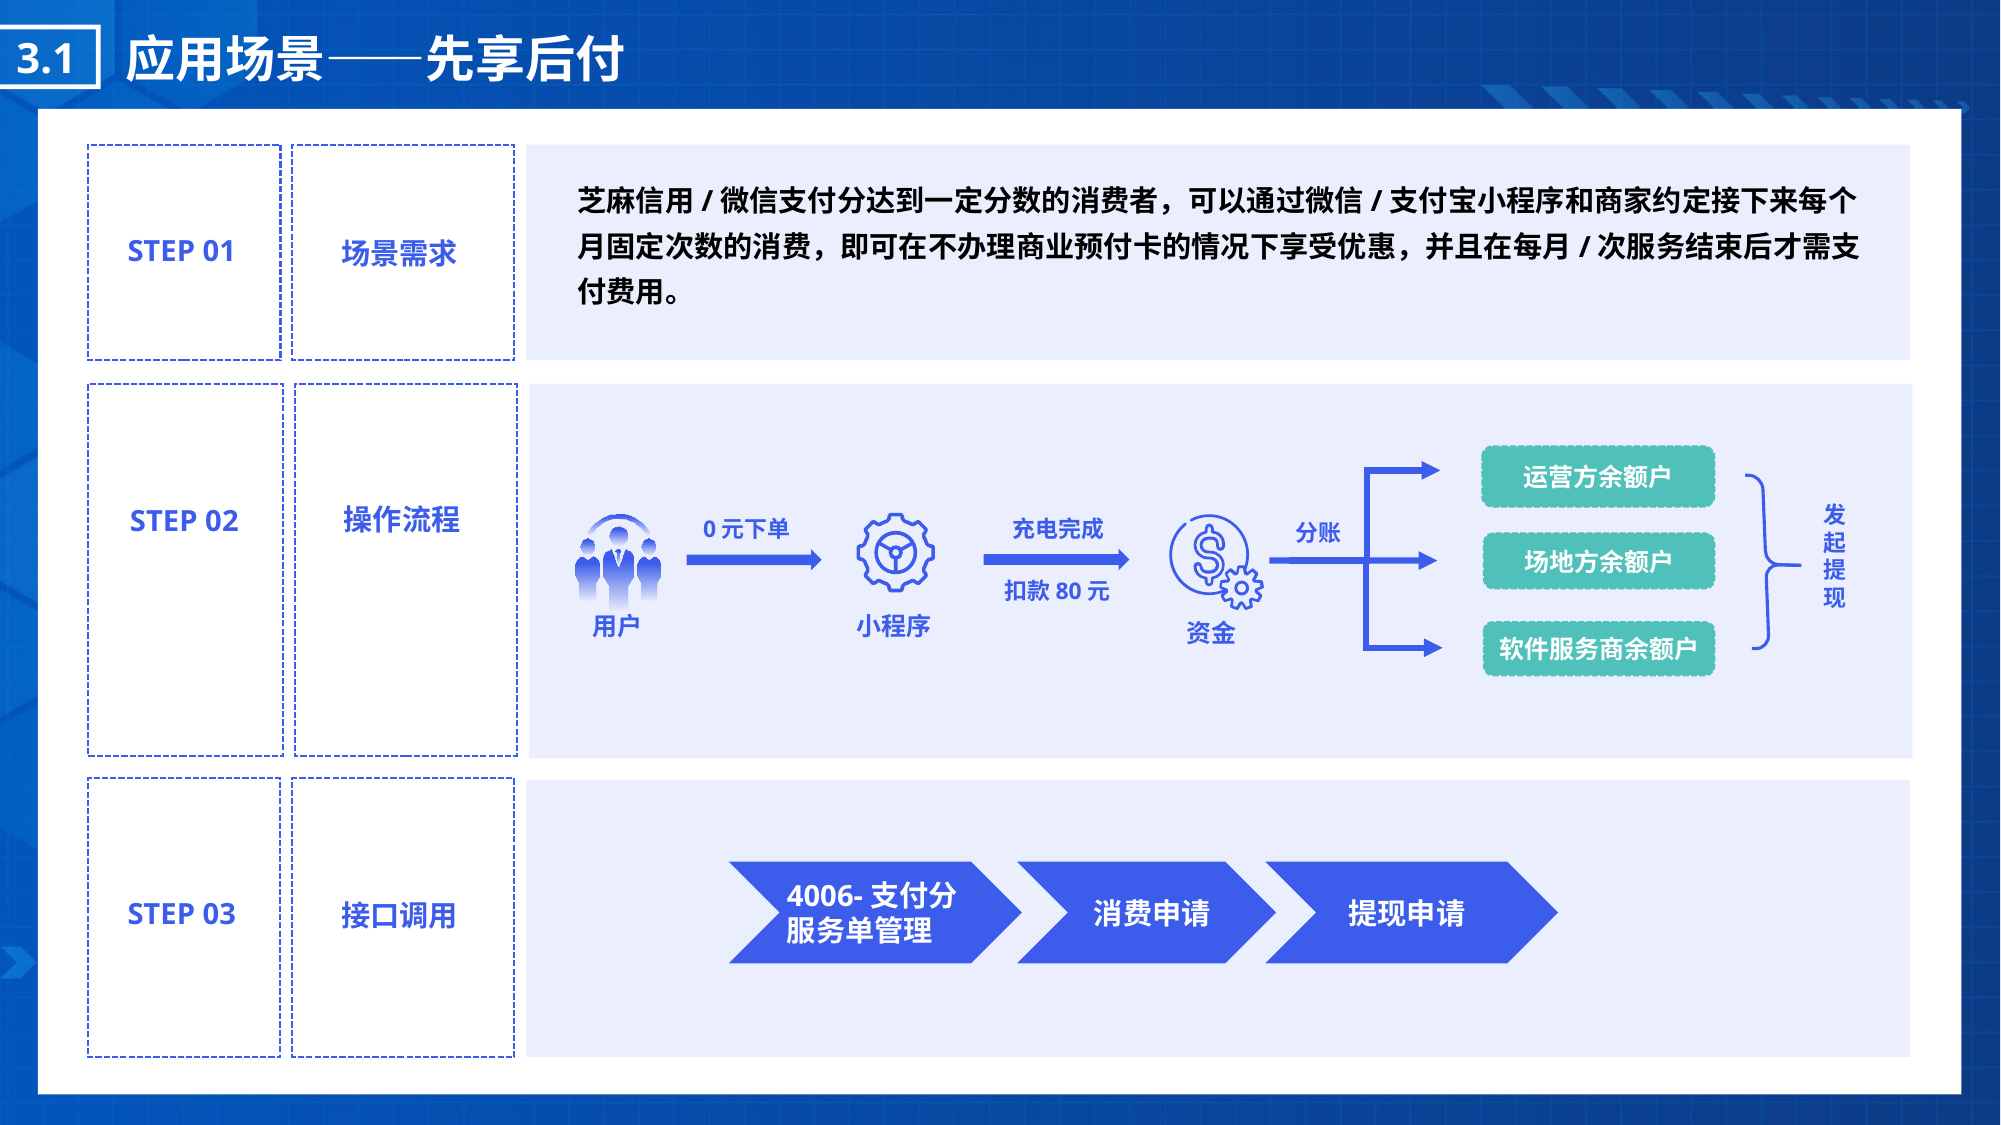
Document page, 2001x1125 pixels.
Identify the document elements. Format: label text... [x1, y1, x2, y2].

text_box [76, 144, 1913, 1058]
text_box 3.1 [1, 24, 124, 90]
text_box 应用场景——先享后付 [110, 19, 687, 95]
picture [0, 0, 2001, 1125]
